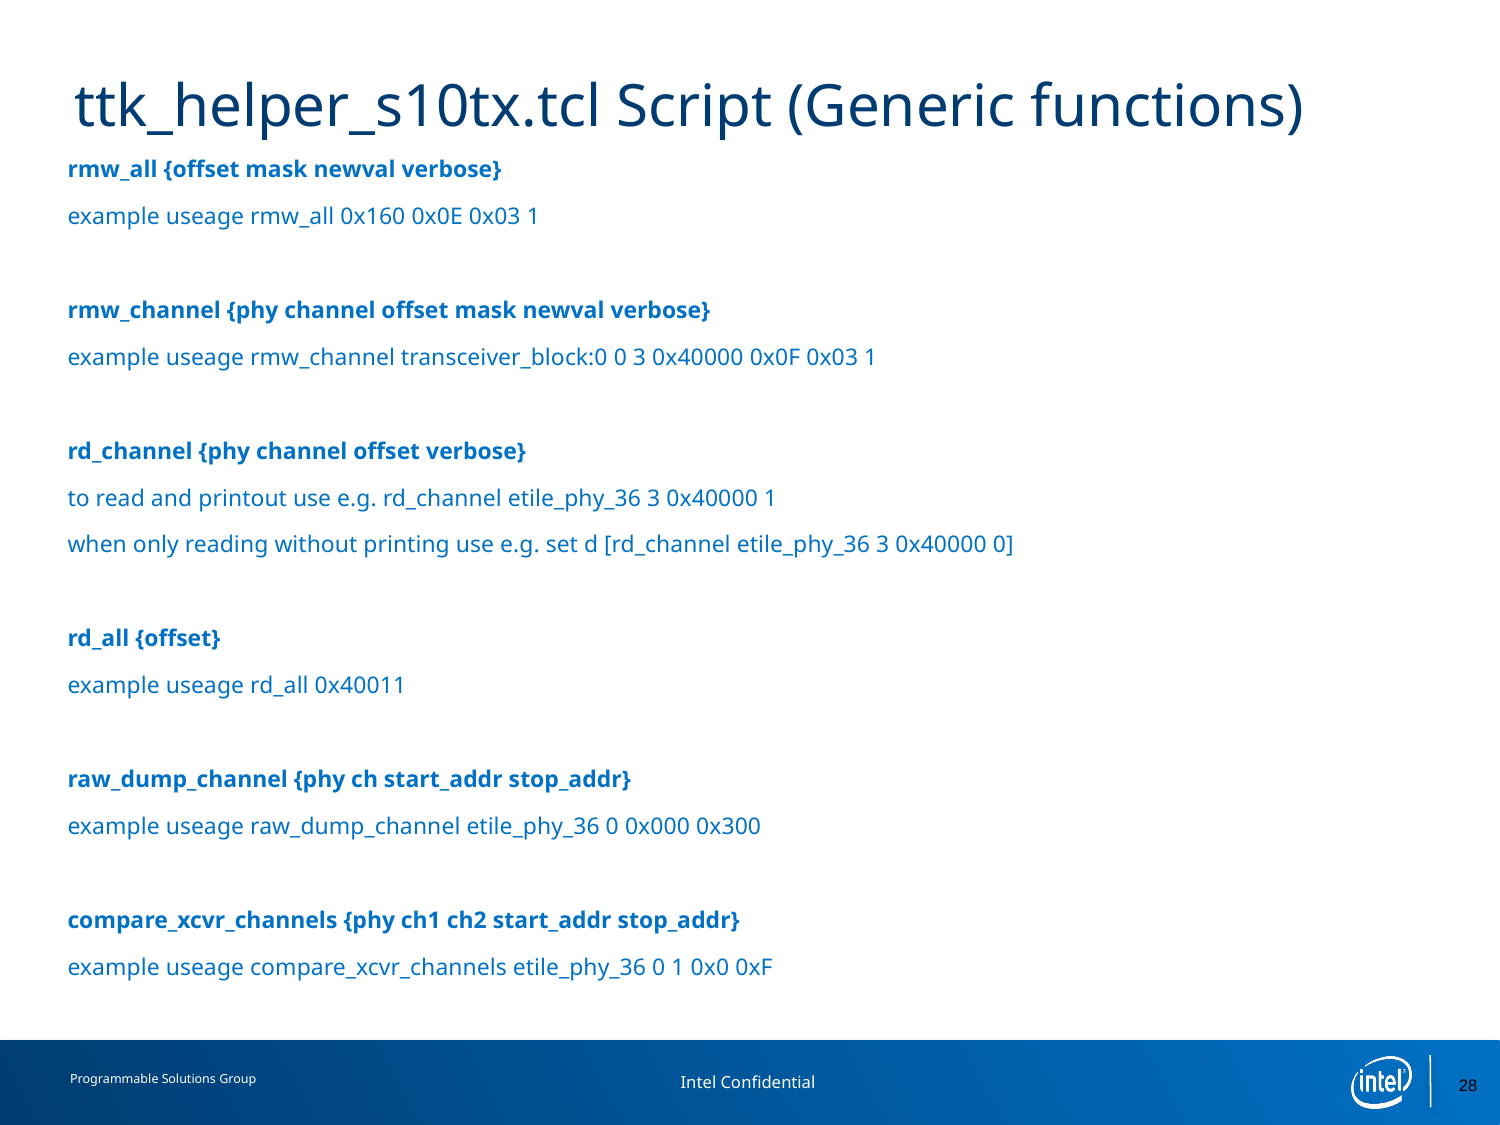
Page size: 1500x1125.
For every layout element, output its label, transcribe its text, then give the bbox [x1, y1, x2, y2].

list rmw_all {offset mask newval verbose} example useage rmw_all 0x160 0x0E 0x03 1 rmw_channel {phy channel offset mask newval verbose} example useage rmw_channel transceiver_block:0 0 3 0x40000 0x0F 0x03 1 rd_channel {phy channel offset verbose} to read and printout use e.g. rd_channel etile_phy_36 3 0x40000 1 when only reading without printing use e.g. set d [rd_channel etile_phy_36 3 0x40000 0] rd_all {offset} example useage rd_all 0x40011 raw_dump_channel {phy ch start_addr stop_addr} example useage raw_dump_channel etile_phy_36 0 0x000 0x300 compare_xcvr_channels {phy ch1 ch2 start_addr stop_addr} example useage compare_xcvr_channels etile_phy_36 0 1 0x0 0xF [67, 159, 1463, 1033]
title ttk_helper_s10tx.tcl Script (Generic functions) [74, 67, 1425, 159]
slide_number 28 [1127, 1055, 1478, 1116]
